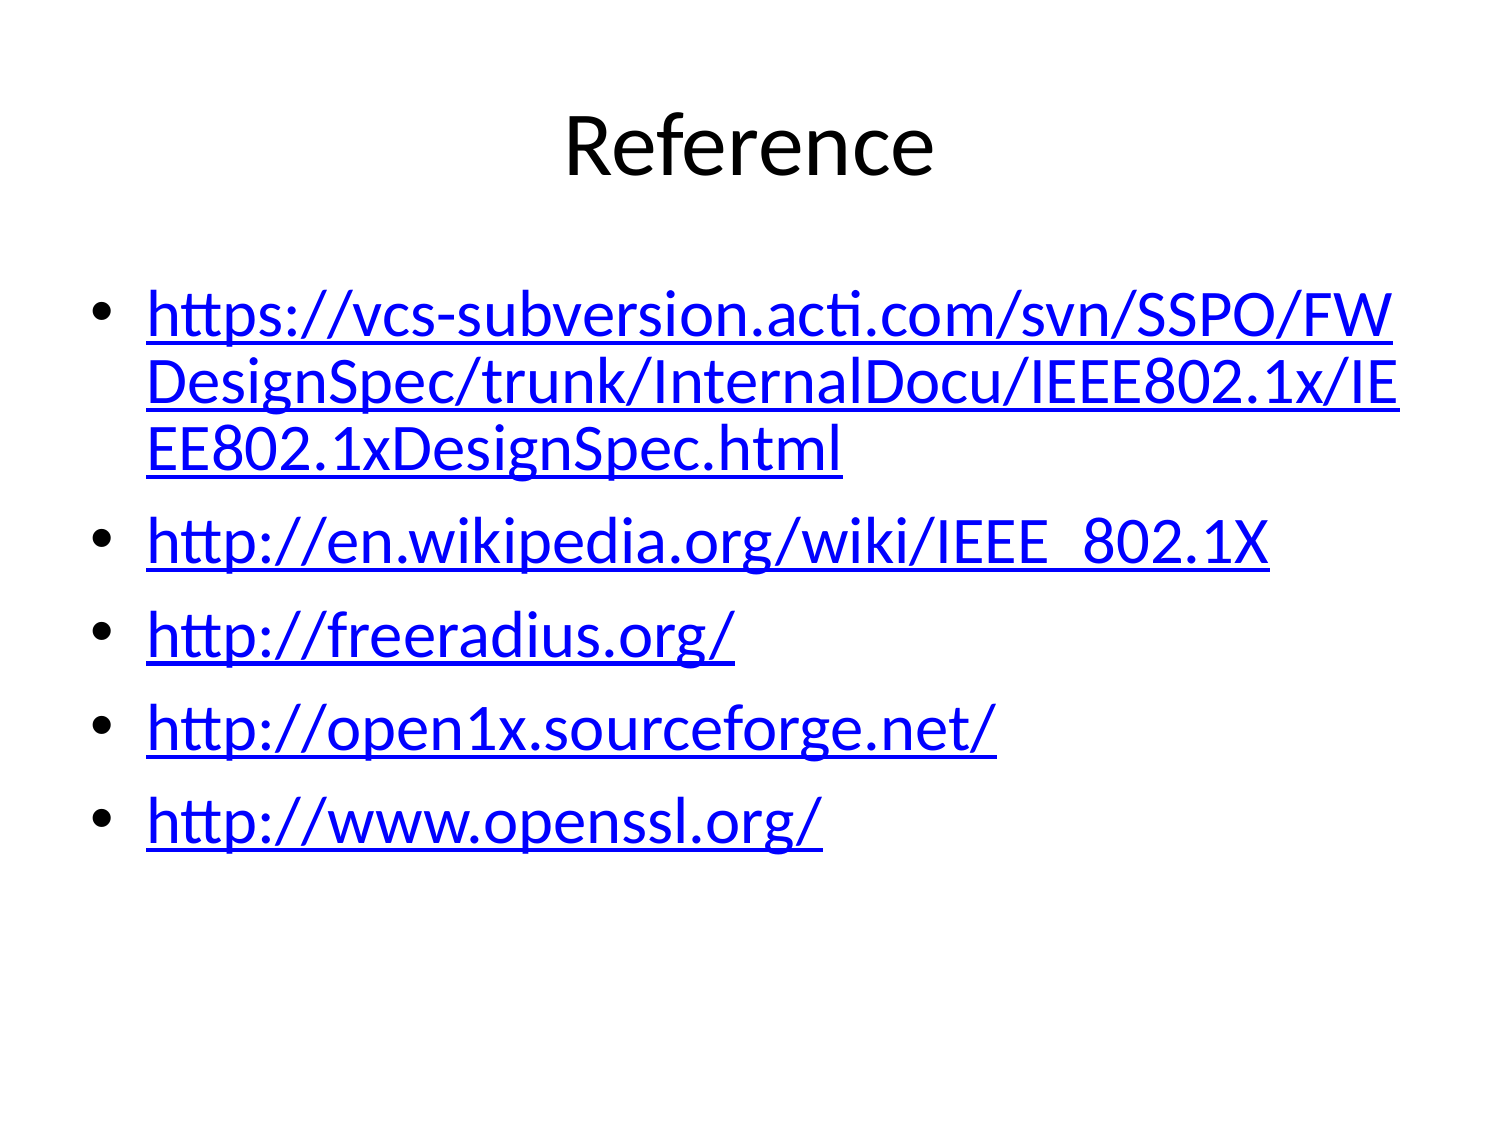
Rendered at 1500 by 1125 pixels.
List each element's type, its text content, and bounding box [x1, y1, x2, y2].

title Reference [75, 45, 1425, 233]
list https://vcs-subversion.acti.com/svn/SSPO/FWDesignSpec/trunk/InternalDocu/IEEE802.1x/IEEE802.1xDesignSpec.html http://en.wikipedia.org/wiki/IEEE_802.1X http://freeradius.org/ http://open1x.sourceforge.net/ http://www.openssl.org/ [75, 262, 1425, 1005]
